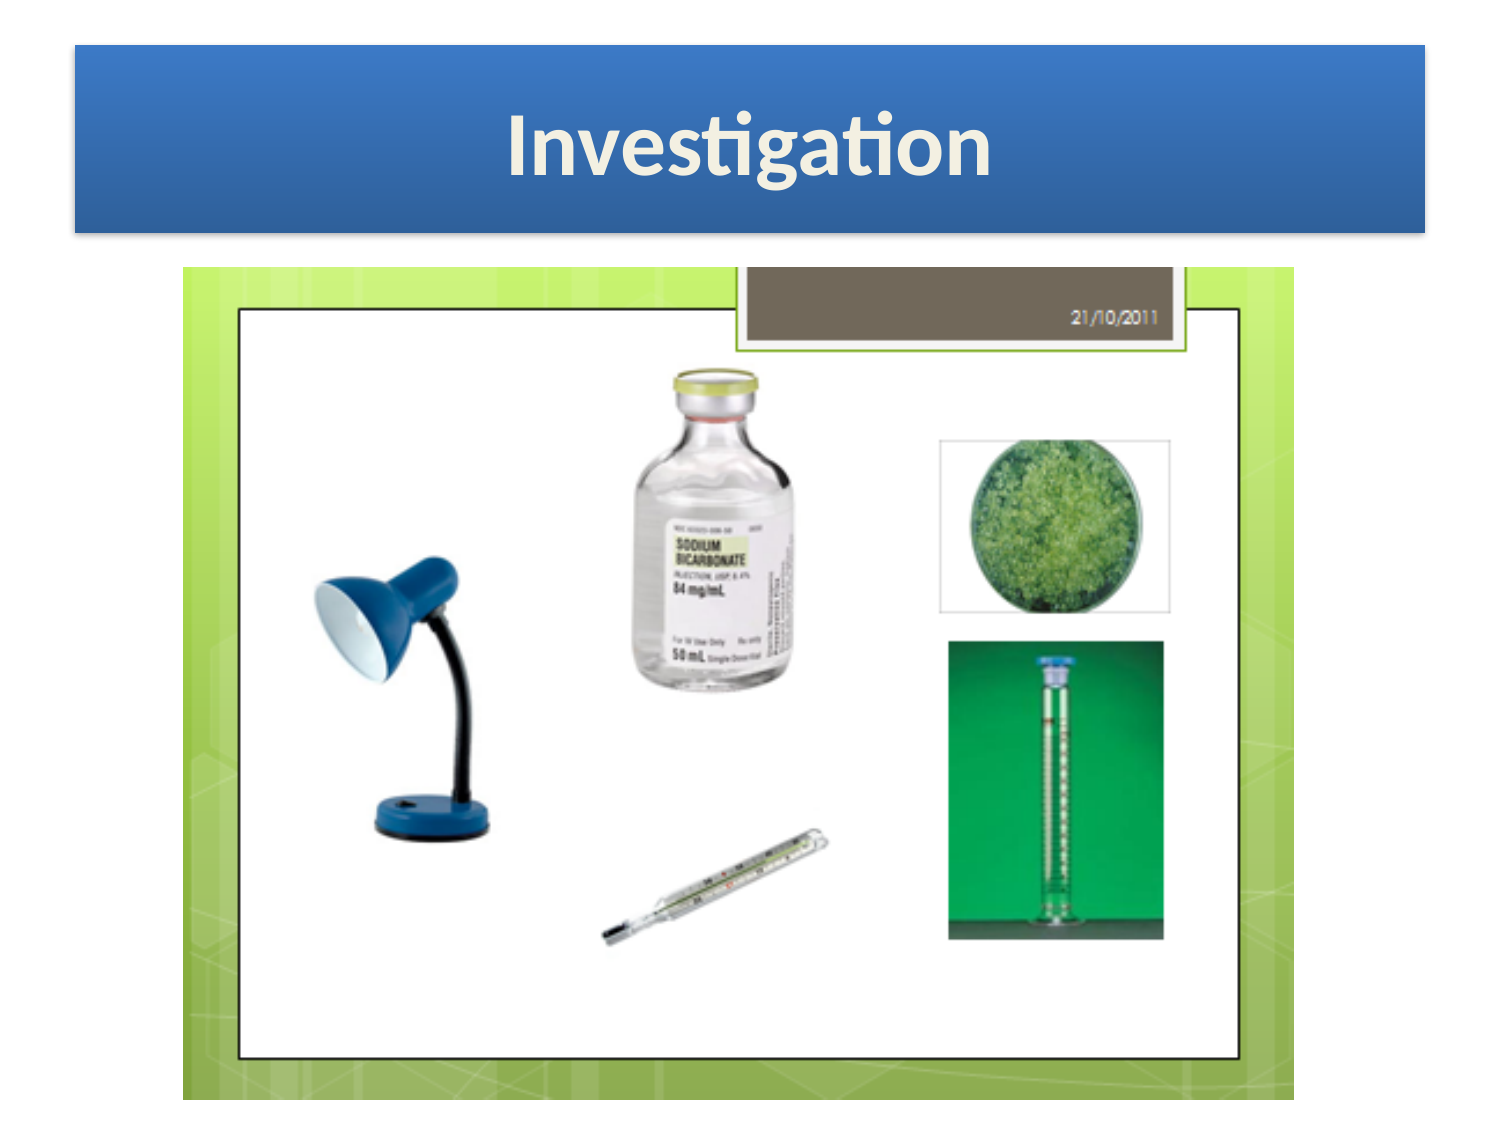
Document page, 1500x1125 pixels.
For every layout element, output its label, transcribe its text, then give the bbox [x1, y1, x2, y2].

title Investigation [75, 45, 1425, 233]
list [182, 266, 1294, 1101]
